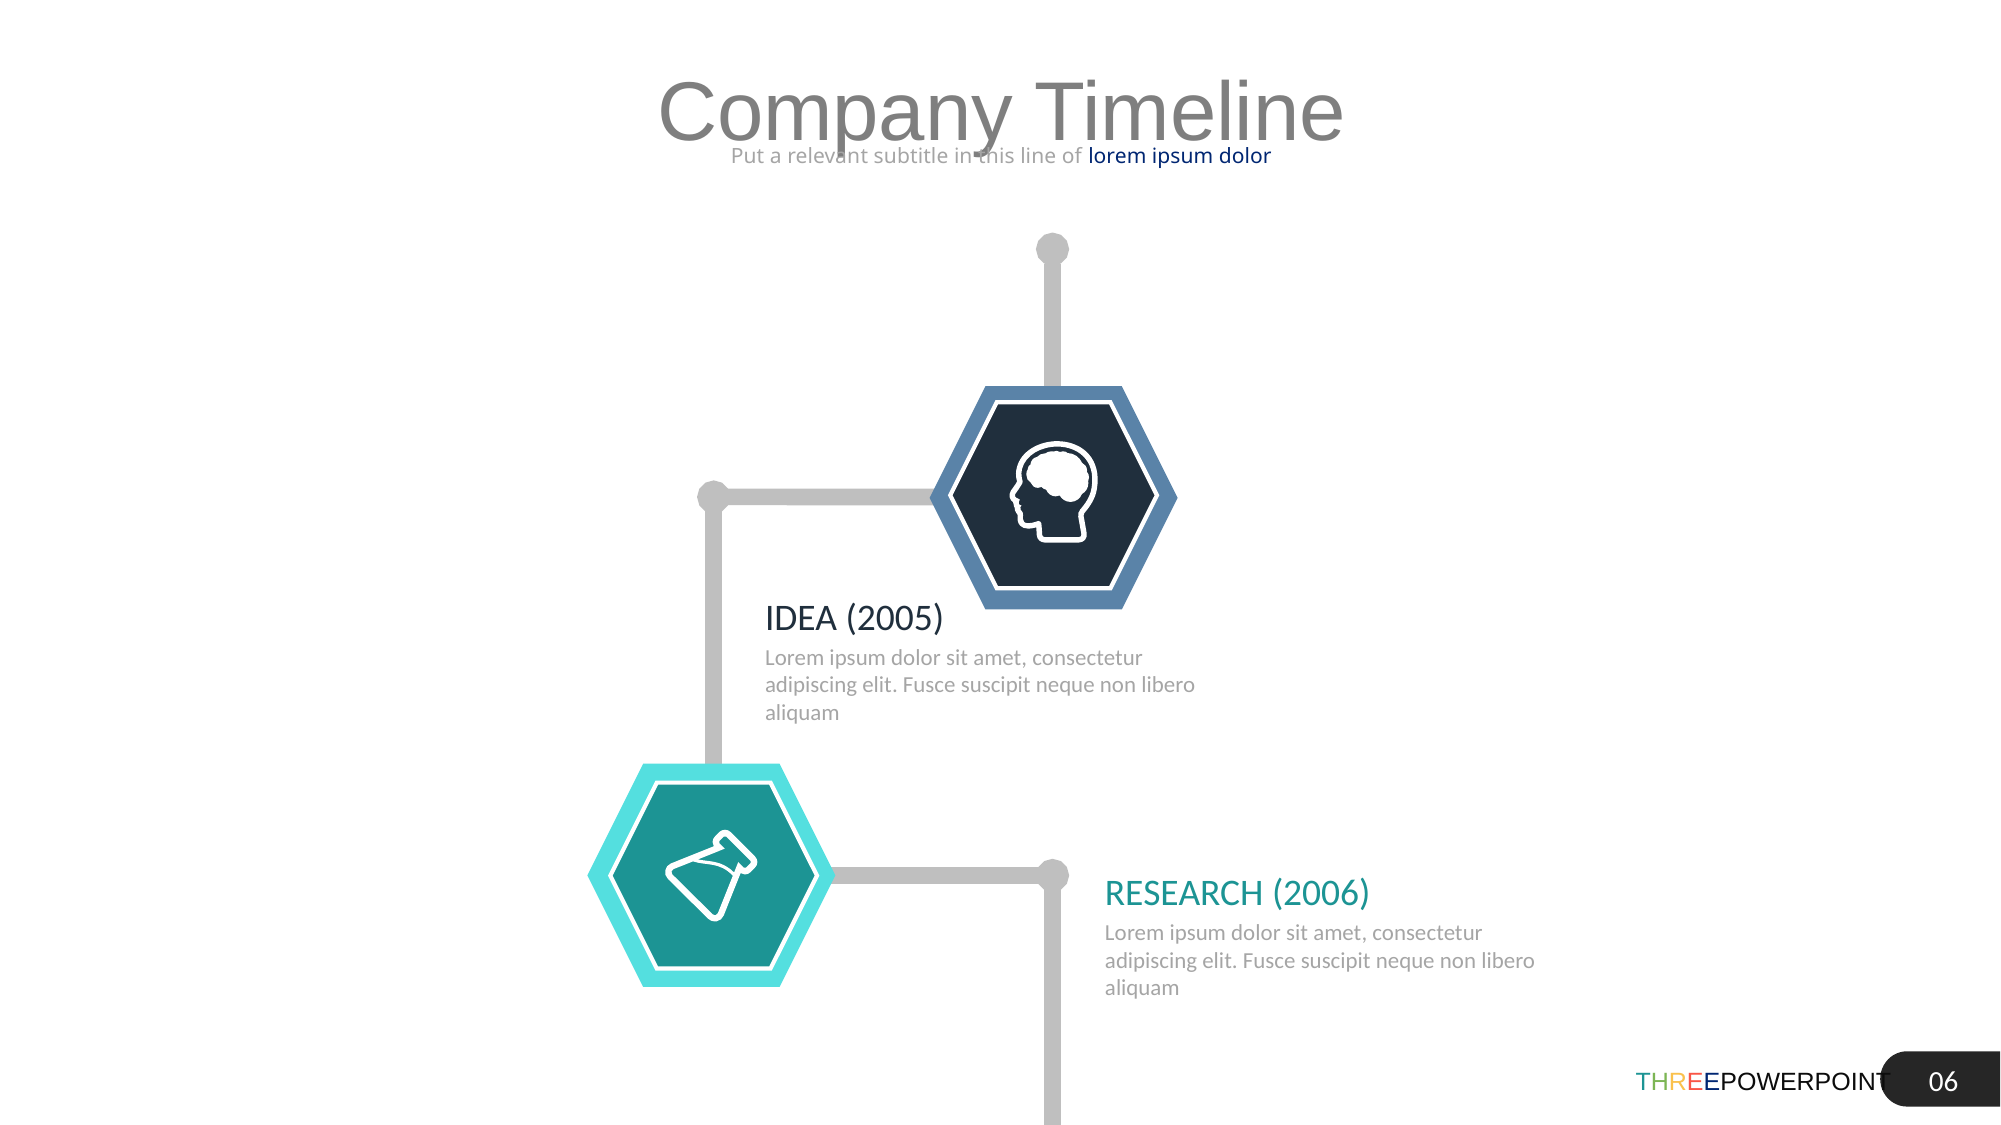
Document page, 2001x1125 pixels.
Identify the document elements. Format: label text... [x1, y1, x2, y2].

text_box Put a relevant subtitle in this line of lorem ipsum dolor [713, 123, 1290, 187]
text_box 0‹#› [1913, 1055, 1974, 1106]
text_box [1008, 440, 1099, 543]
text_box Company Timeline [596, 0, 1407, 167]
text_box RESEARCH (2006) Lorem ipsum dolor sit amet, consectetur adipiscing elit. Fusce suscipit neque non libero aliquam [1089, 860, 1588, 1024]
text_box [587, 763, 836, 988]
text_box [929, 385, 1178, 610]
text_box IDEA (2005) Lorem ipsum dolor sit amet, consectetur adipiscing elit. Fusce suscipit neque non libero aliquam [750, 585, 1227, 748]
